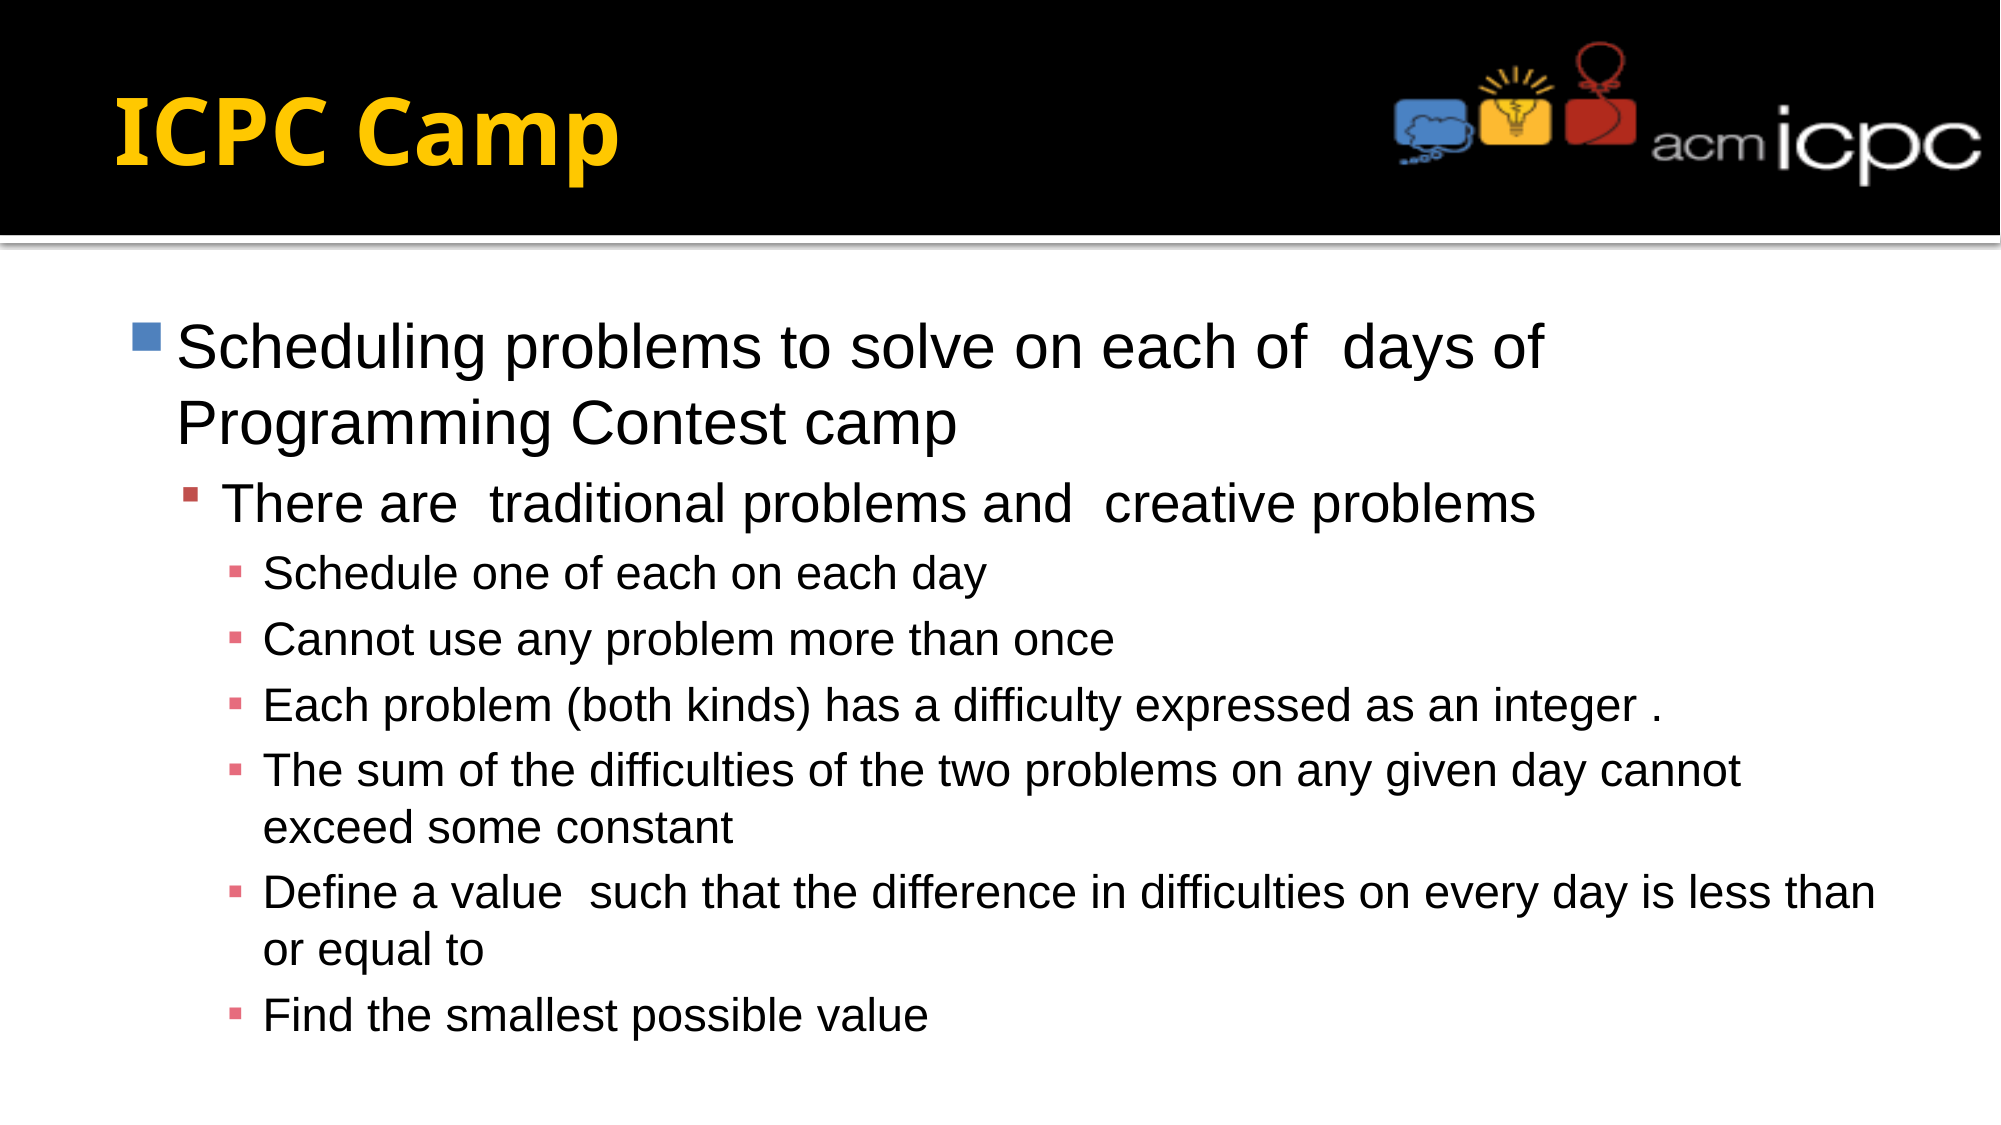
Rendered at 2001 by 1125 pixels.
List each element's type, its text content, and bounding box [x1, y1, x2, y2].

title ICPC Camp [99, 25, 1350, 231]
picture [1366, 24, 2000, 191]
